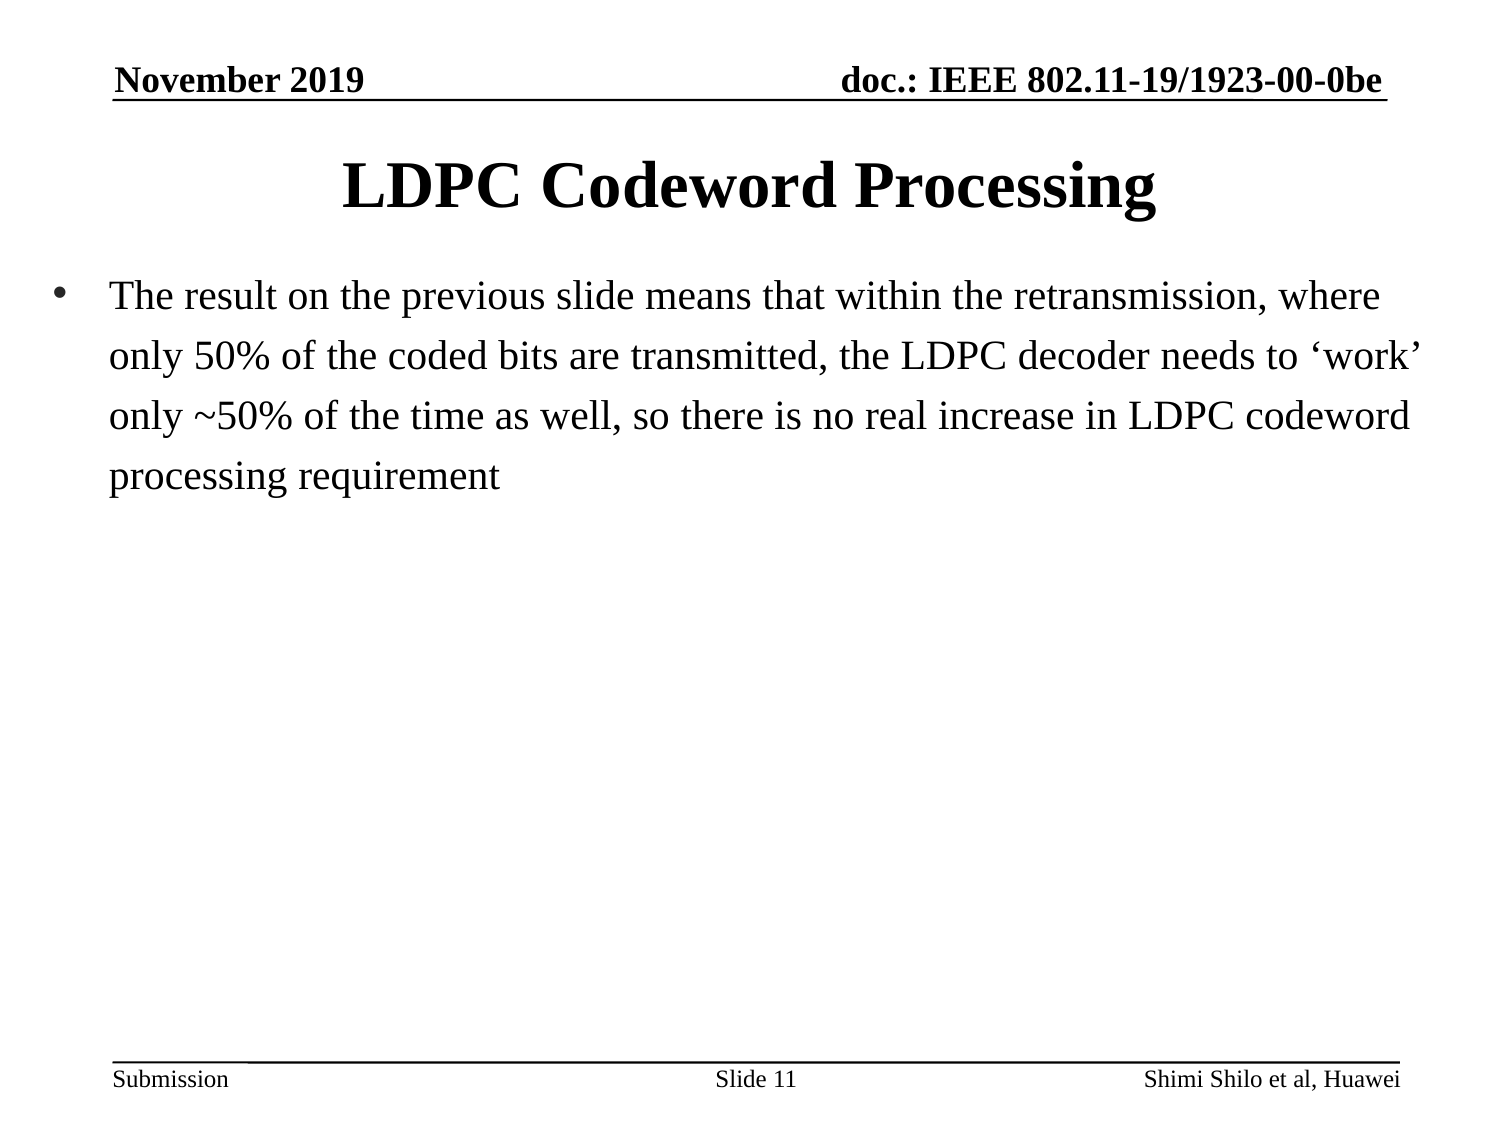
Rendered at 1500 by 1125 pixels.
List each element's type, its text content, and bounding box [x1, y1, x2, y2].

slide_number Slide 11 [712, 1076, 800, 1093]
footer Shimi Shilo et al, Huawei [1140, 1061, 1402, 1093]
title LDPC Codeword Processing [112, 137, 1388, 226]
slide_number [114, 54, 374, 101]
list The result on the previous slide means that within the retransmission, where only 50% of the coded bits are transmitted, the LDPC decoder needs to ‘work’ only ~50% of the time as well, so there is no real increase in LDPC codeword processing requirement [37, 249, 1476, 1076]
